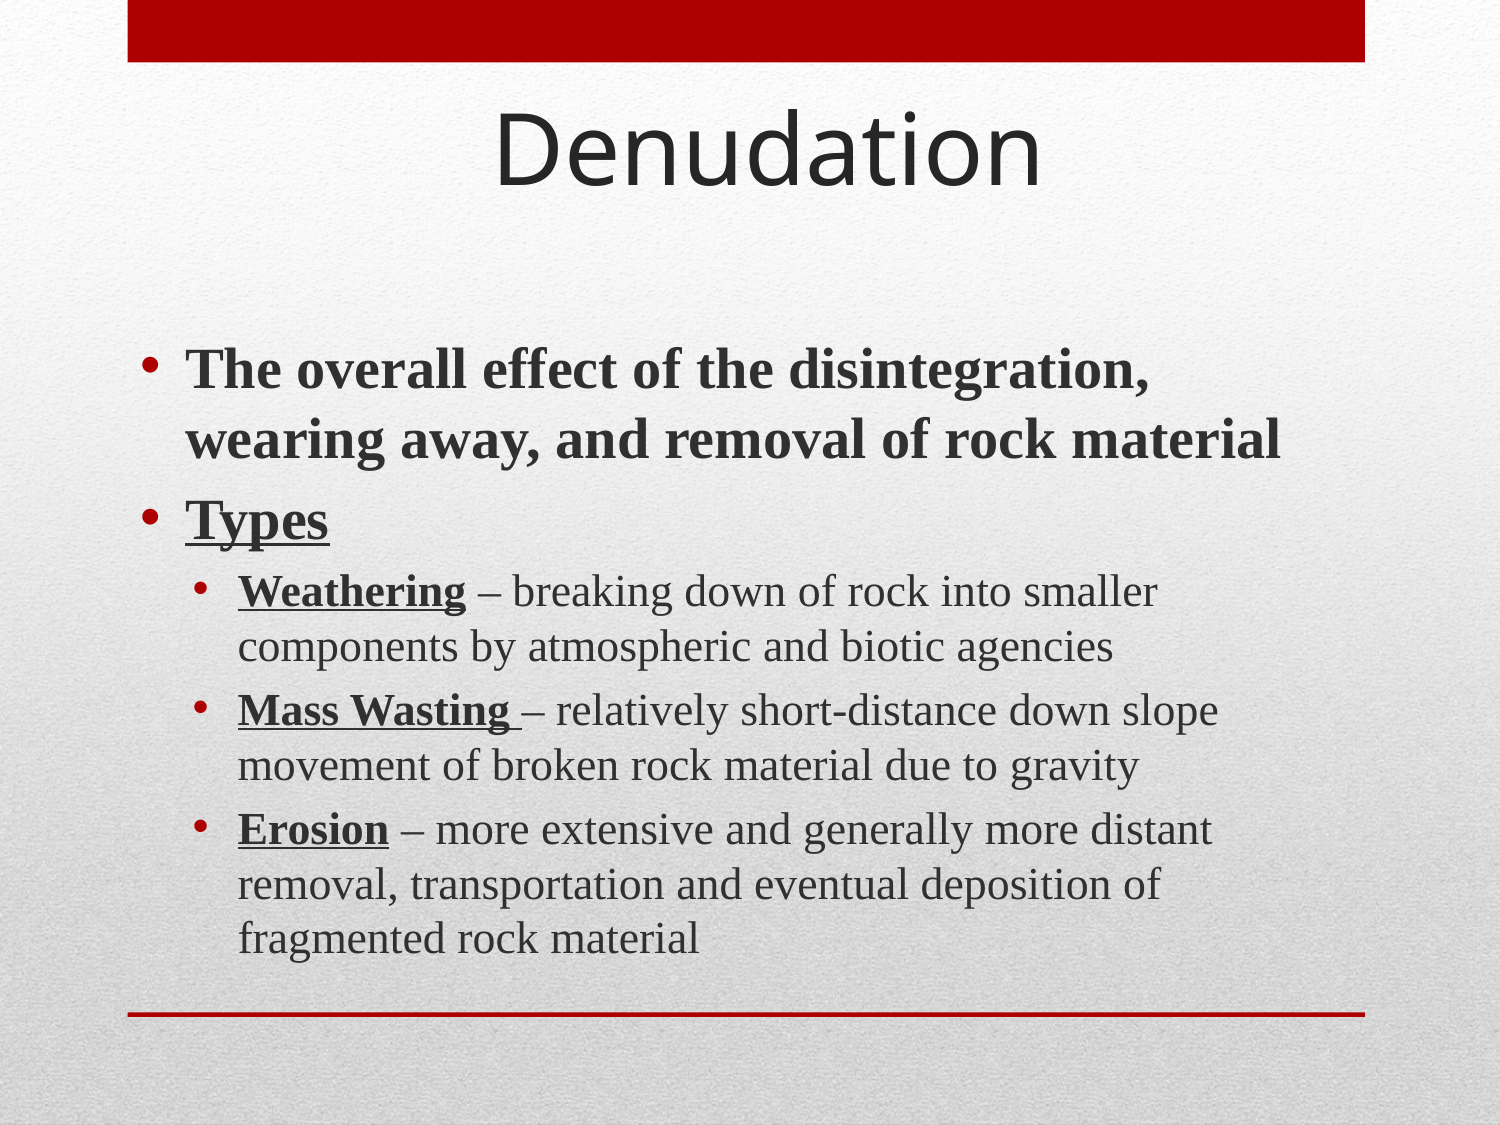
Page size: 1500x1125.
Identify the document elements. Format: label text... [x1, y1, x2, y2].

list The overall effect of the disintegration, wearing away, and removal of rock material Types Weathering – breaking down of rock into smaller components by atmospheric and biotic agencies Mass Wasting – relatively short-distance down slope movement of broken rock material due to gravity Erosion – more extensive and generally more distant removal, transportation and eventual deposition of fragmented rock material [125, 275, 1375, 1019]
title Denudation [200, 24, 1338, 213]
